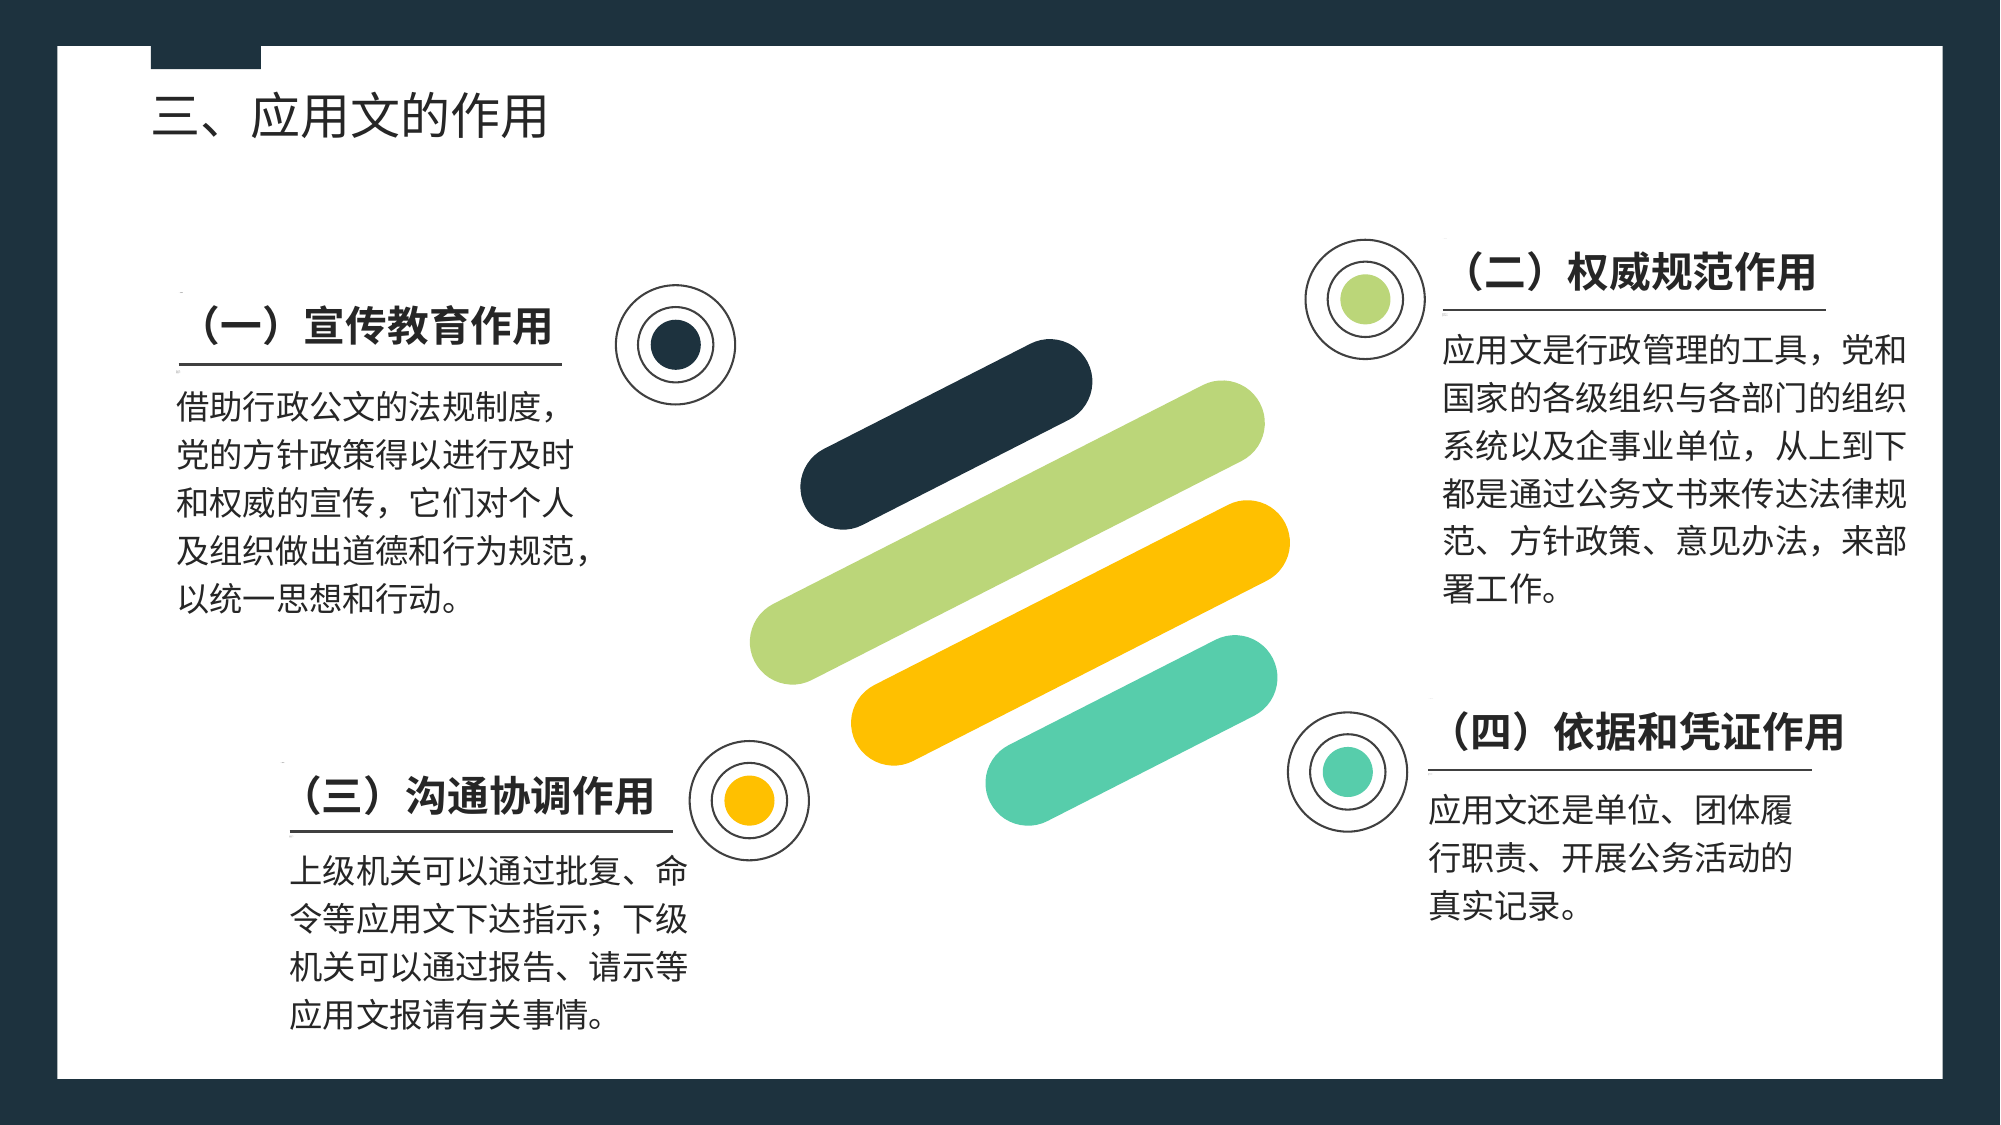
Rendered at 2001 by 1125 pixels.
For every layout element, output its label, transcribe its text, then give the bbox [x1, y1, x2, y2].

text_box （一）宣传教育作用 [178, 292, 617, 358]
text_box [710, 761, 789, 840]
text_box [799, 338, 1094, 531]
text_box [688, 739, 810, 862]
text_box [1309, 733, 1387, 811]
text_box [1321, 745, 1374, 799]
text_box [1304, 238, 1426, 361]
text_box 上级机关可以通过批复、命令等应用文下达指示；下级机关可以通过报告、请示等 应用文报请有关事情。 [289, 835, 712, 1042]
text_box [636, 305, 715, 384]
text_box [1326, 260, 1405, 339]
text_box [748, 379, 1266, 686]
text_box [1286, 711, 1409, 833]
text_box 应用文是行政管理的工具，党和国家的各级组织与各部门的组织系统以及企事业单位，从上到下都是通过公务文书来传达法律规范、方针政策、意见办法，来部署工作。 [1442, 313, 1913, 616]
text_box （三）沟通协调作用 [280, 762, 672, 828]
text_box [1339, 273, 1392, 326]
text_box [649, 318, 702, 371]
text_box [850, 499, 1291, 767]
text_box （四）依据和凭证作用 [1428, 698, 1876, 763]
text_box 借助行政公文的法规制度，党的方针政策得以进行及时和权威的宣传，它们对个人及组织做出道德和行为规范，以统一思想和行动。 [176, 370, 600, 625]
text_box [723, 774, 776, 827]
text_box [614, 284, 737, 406]
text_box （二）权威规范作用 [1442, 238, 1878, 303]
text_box 应用文还是单位、团体履行职责、开展公务活动的真实记录。 [1428, 773, 1813, 933]
text_box [984, 634, 1279, 827]
text_box 三、应用文的作用 [150, 77, 622, 153]
